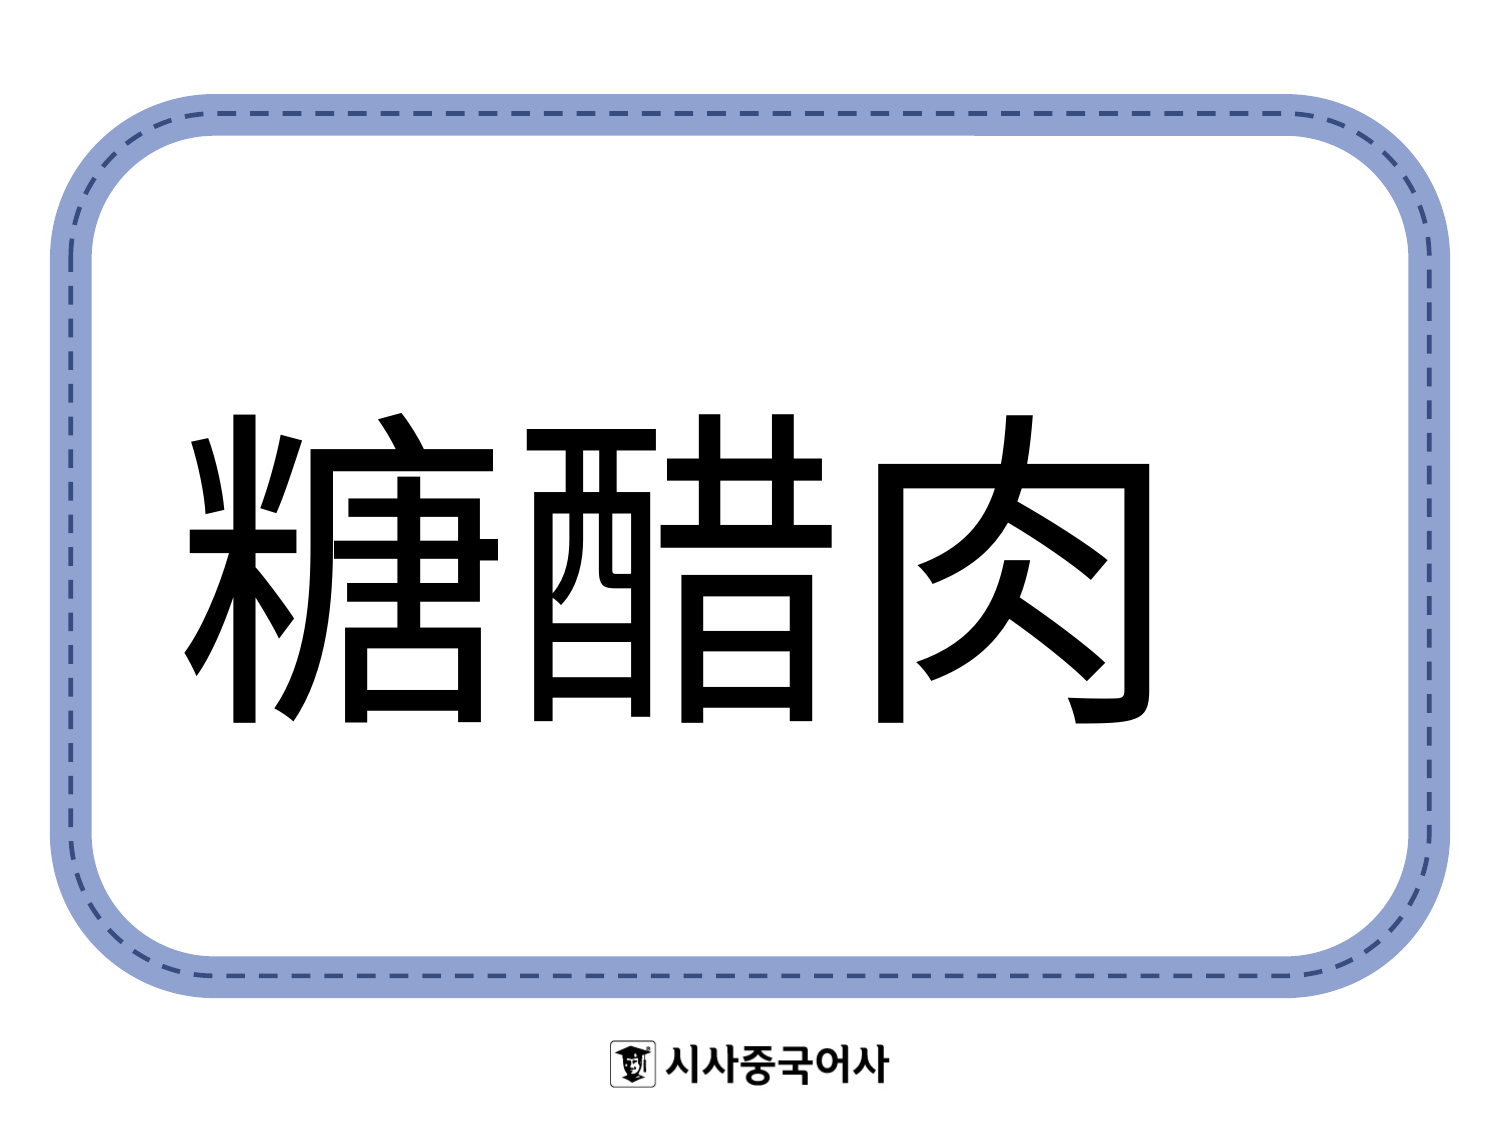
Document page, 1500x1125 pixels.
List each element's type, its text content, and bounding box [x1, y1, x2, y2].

picture [602, 1034, 898, 1094]
text_box 糖醋肉 [145, 230, 1354, 894]
